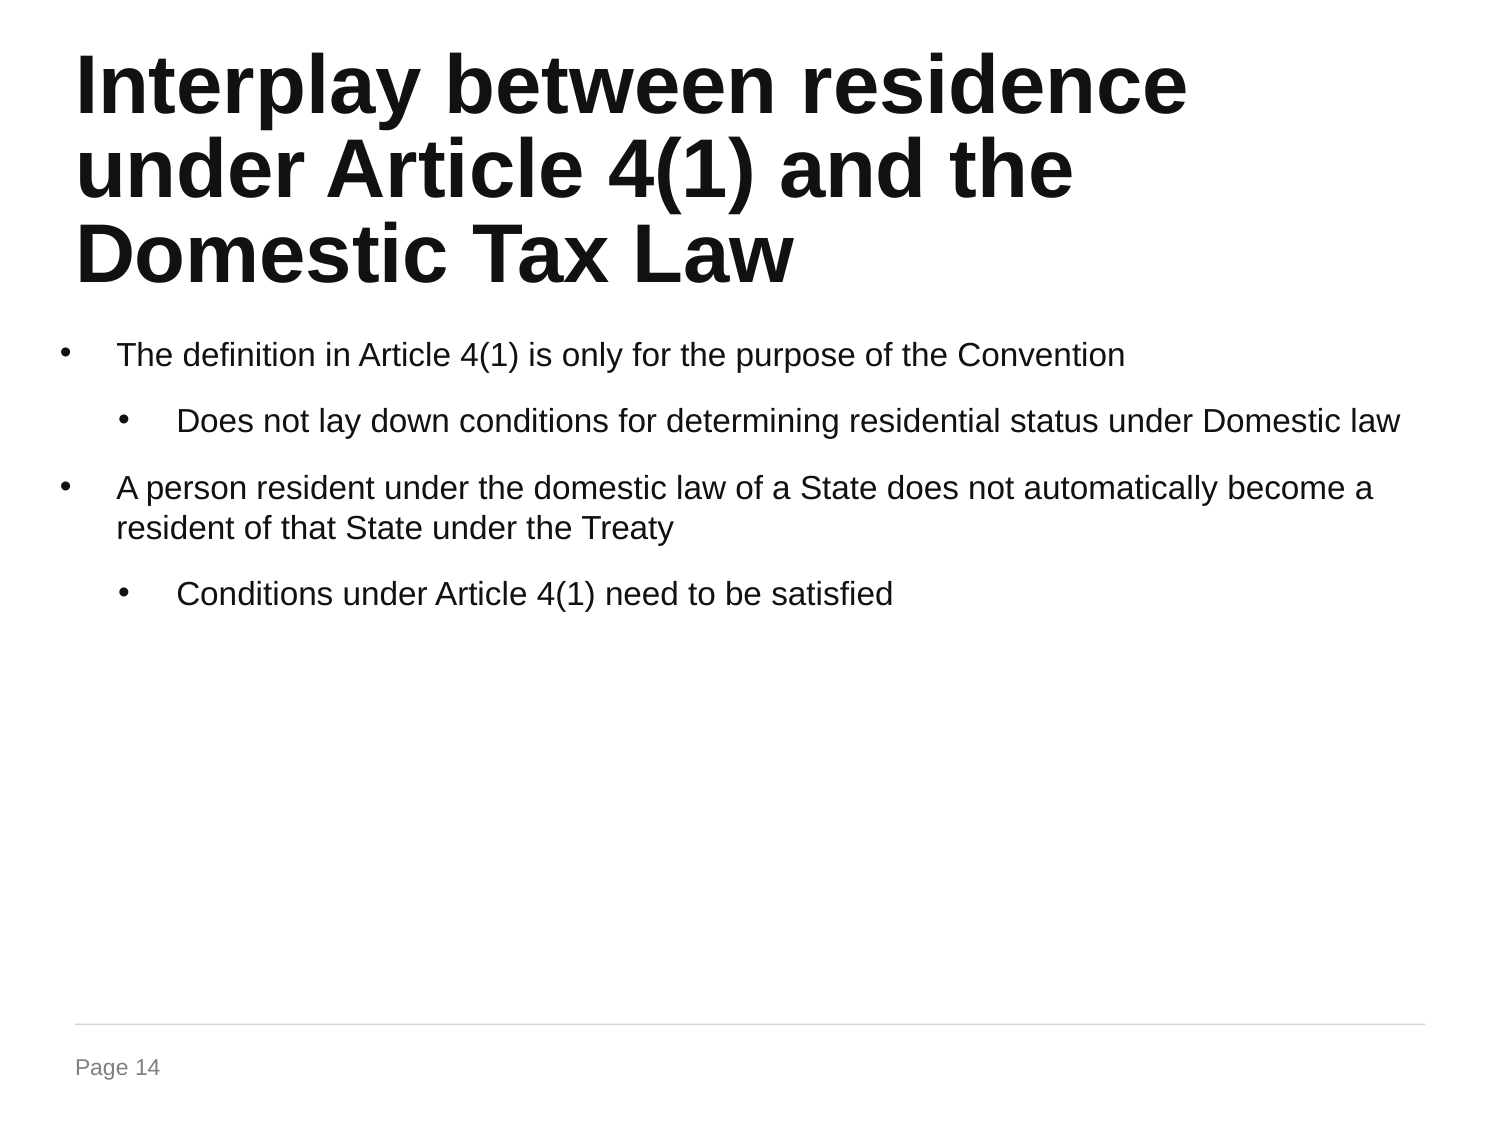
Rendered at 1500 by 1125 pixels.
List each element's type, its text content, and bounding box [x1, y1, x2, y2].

text_box The definition in Article 4(1) is only for the purpose of the Convention Does not lay down conditions for determining residential status under Domestic law A person resident under the domestic law of a State does not automatically become a resident of that State under the Treaty Conditions under Article 4(1) need to be satisfied [59, 332, 1448, 1106]
title Interplay between residence under Article 4(1) and the Domestic Tax Law [75, 45, 1425, 187]
